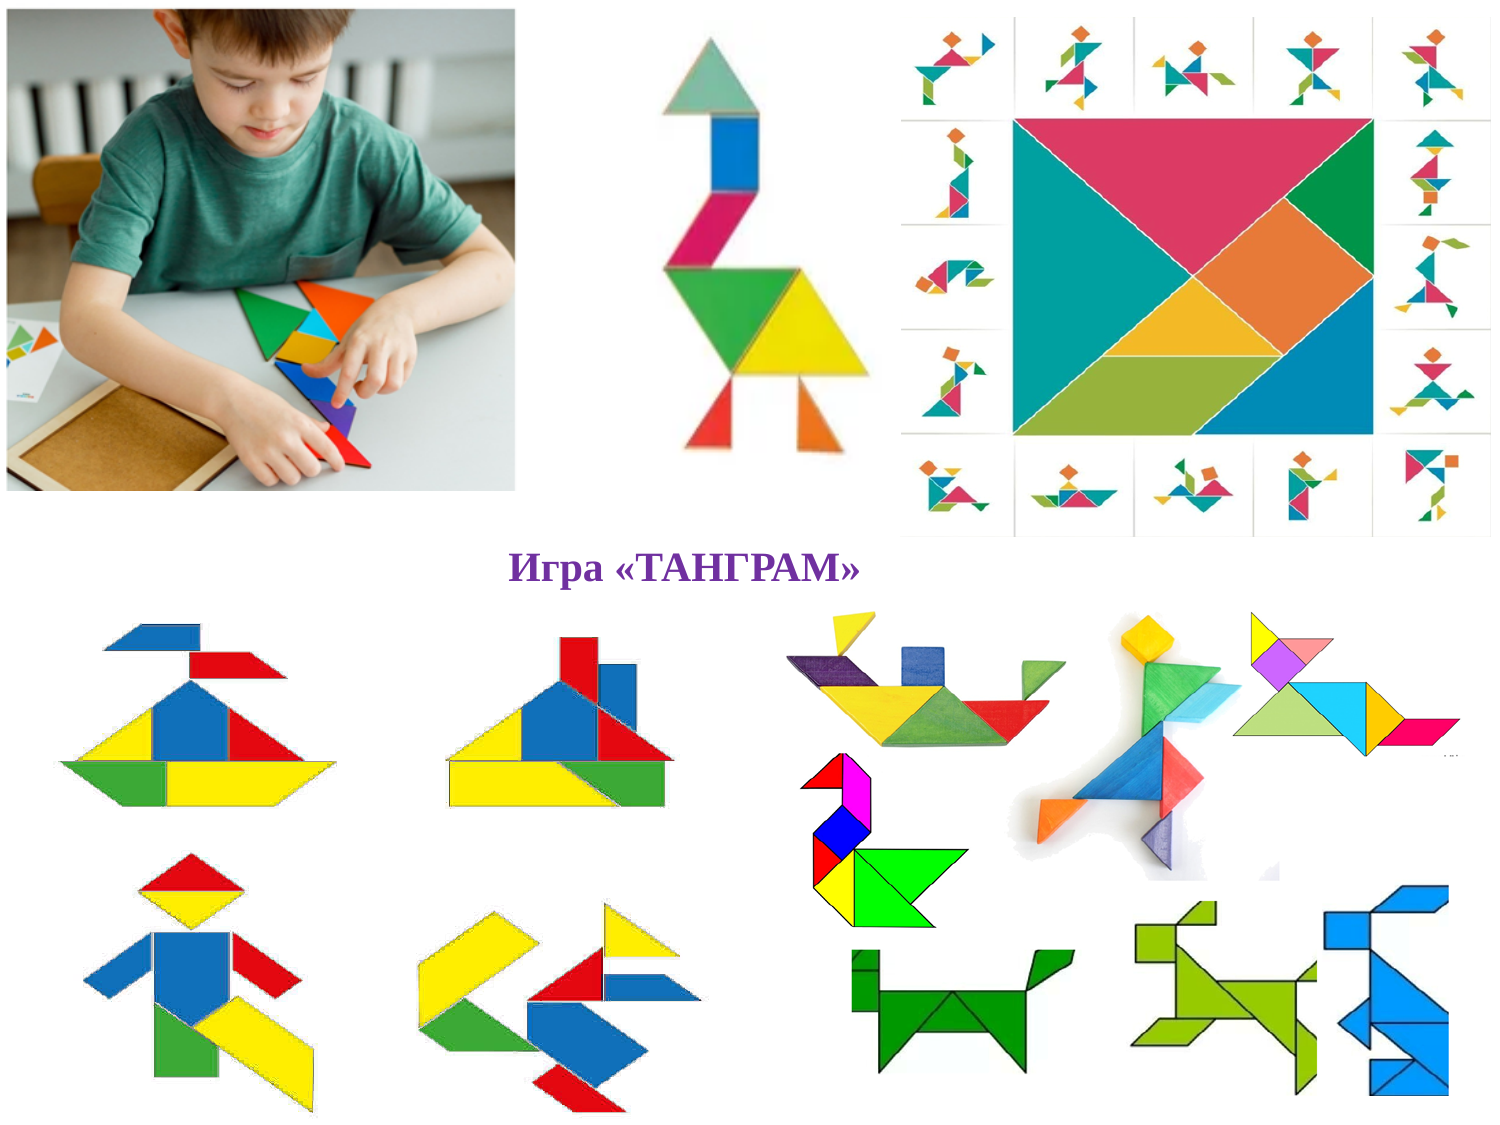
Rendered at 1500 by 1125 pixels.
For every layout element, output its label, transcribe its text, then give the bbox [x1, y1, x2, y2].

picture [785, 609, 1465, 1097]
picture [5, 609, 739, 1125]
text_box Игра «ТАНГРАМ» [454, 532, 916, 642]
picture [5, 0, 526, 491]
picture [612, 17, 1492, 537]
